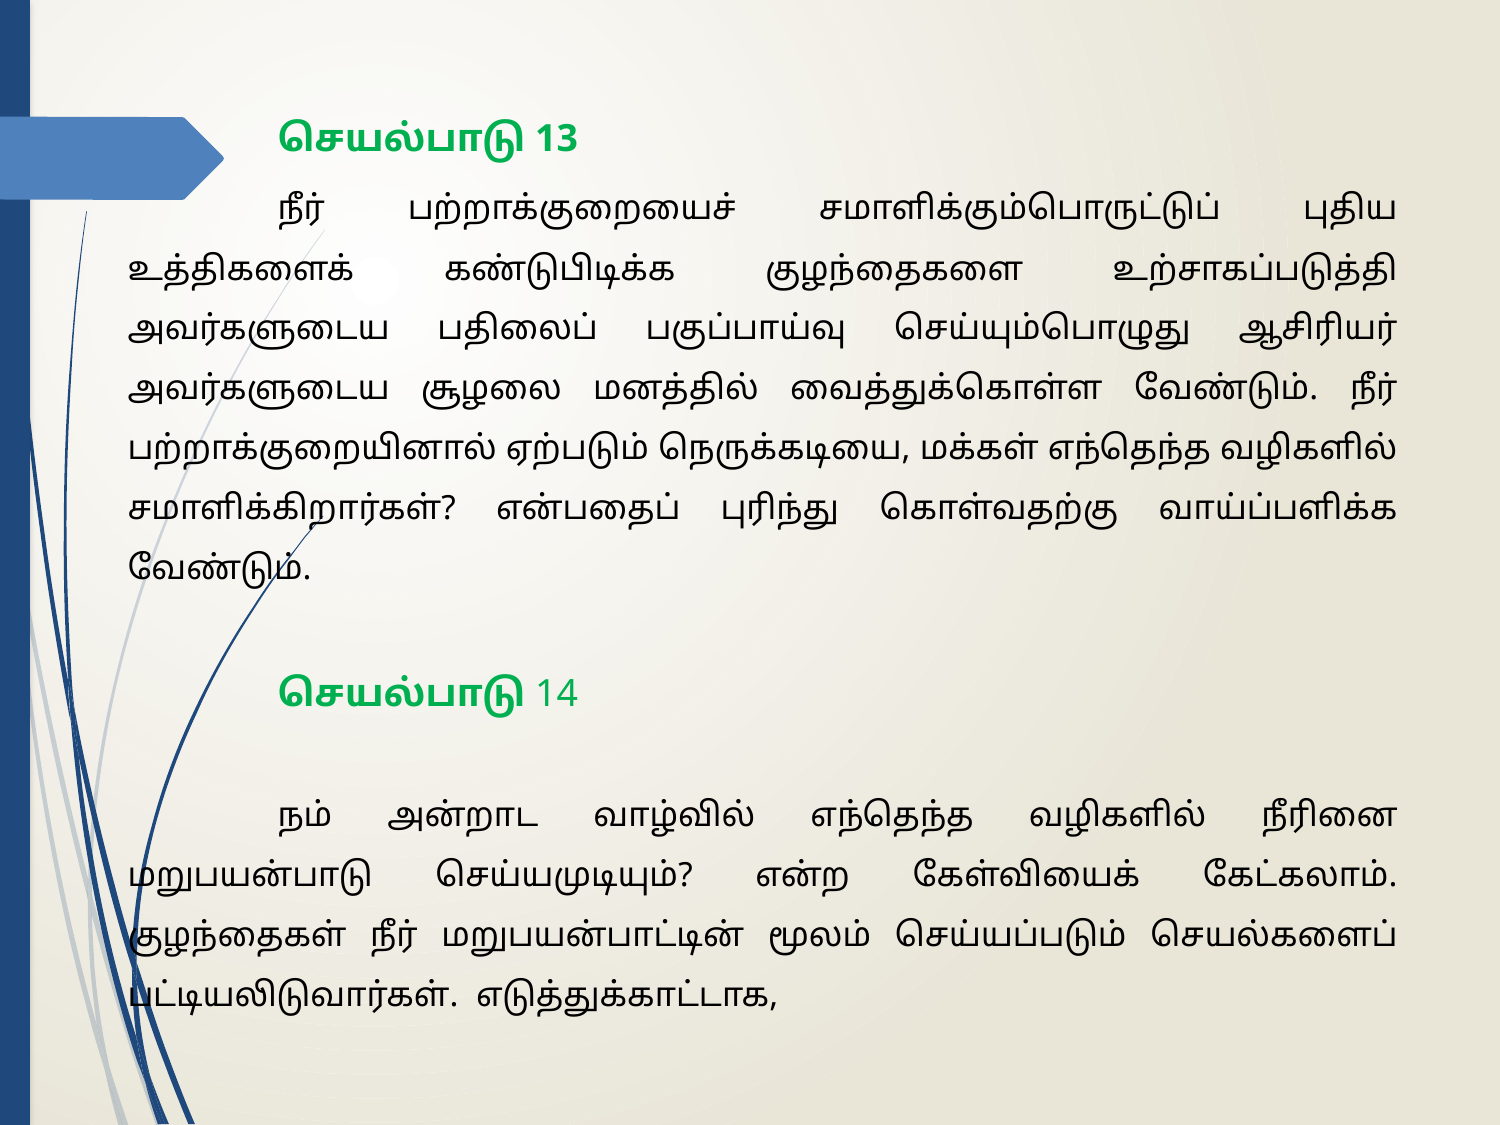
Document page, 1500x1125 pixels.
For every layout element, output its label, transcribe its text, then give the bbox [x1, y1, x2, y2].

text_box செயல்பாடு 13 நீர் பற்றாக்குறையைச் சமாளிக்கும்பொருட்டுப் புதிய உத்திகளைக் கண்டுபிடிக்க குழந்தைகளை உற்சாகப்படுத்தி அவர்களுடைய பதிலைப் பகுப்பாய்வு செய்யும்பொழுது ஆசிரியர் அவர்களுடைய சூழலை மனத்தில் வைத்துக்கொள்ள வேண்டும். நீர் பற்றாக்குறையினால் ஏற்படும் நெருக்கடியை, மக்கள் எந்தெந்த வழிகளில் சமாளிக்கிறார்கள்? என்பதைப் புரிந்து கொள்வதற்கு வாய்ப்பளிக்க வேண்டும். செயல்பாடு 14 நம் அன்றாட வாழ்வில் எந்தெந்த வழிகளில் நீரினை மறுபயன்பாடு செய்யமுடியும்? என்ற கேள்வியைக் கேட்கலாம். குழந்தைகள் நீர் மறுபயன்பாட்டின் மூலம் செய்யப்படும் செயல்களைப் பட்டியலிடுவார்கள். எடுத்துக்காட்டாக, [112, 84, 1413, 1088]
